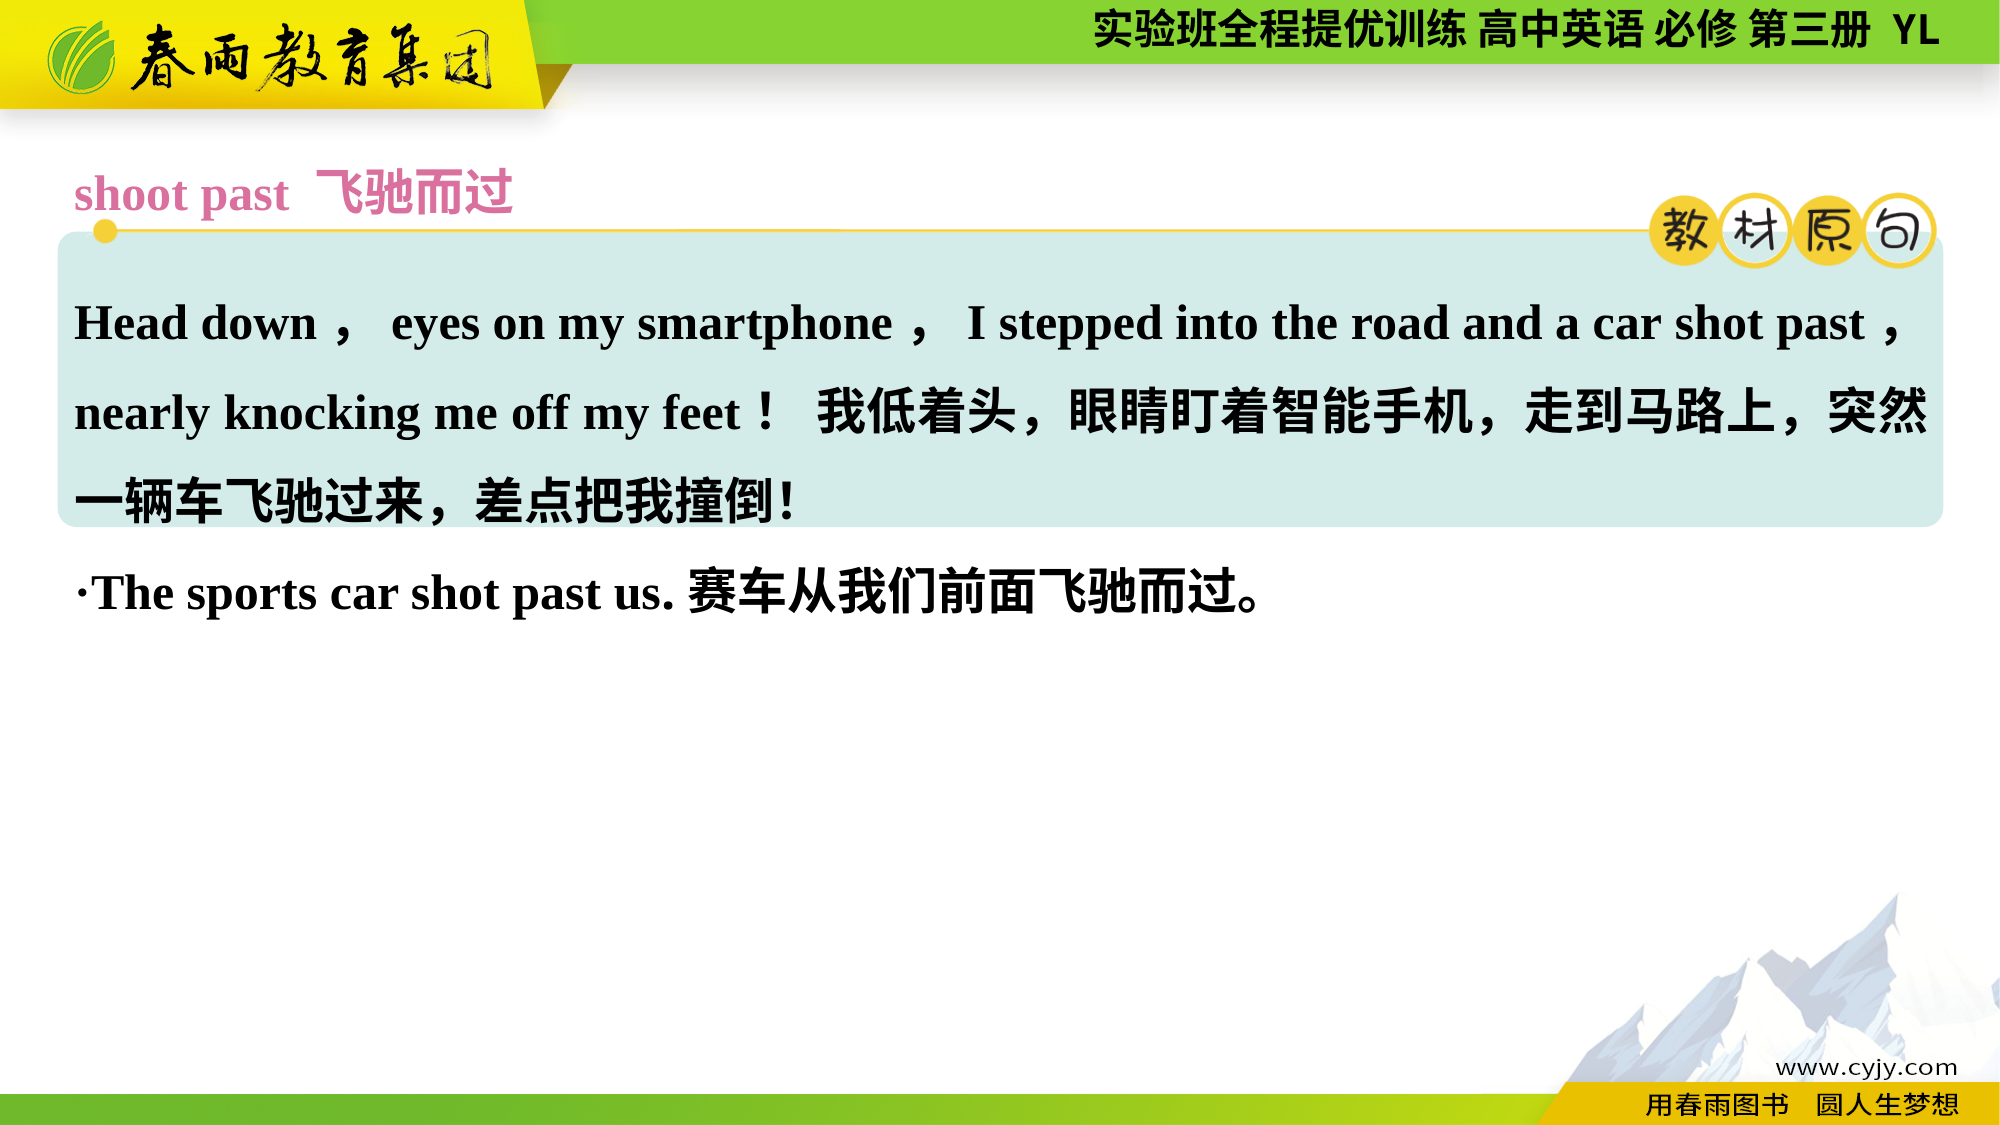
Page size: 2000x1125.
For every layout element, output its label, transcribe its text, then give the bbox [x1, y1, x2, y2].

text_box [87, 184, 1938, 271]
picture [0, 0, 2000, 1125]
list shoot past 飞驰而过 Head down，eyes on my smartphone，I stepped into the road and a car shot past，nearly knocking me off my feet！ 我低着头，眼睛盯着智能手机，走到马路上，突然一辆车飞驰过来，差点把我撞倒！ ·The sports car shot past us.赛车从我们前面飞驰而过。 [59, 122, 1944, 621]
